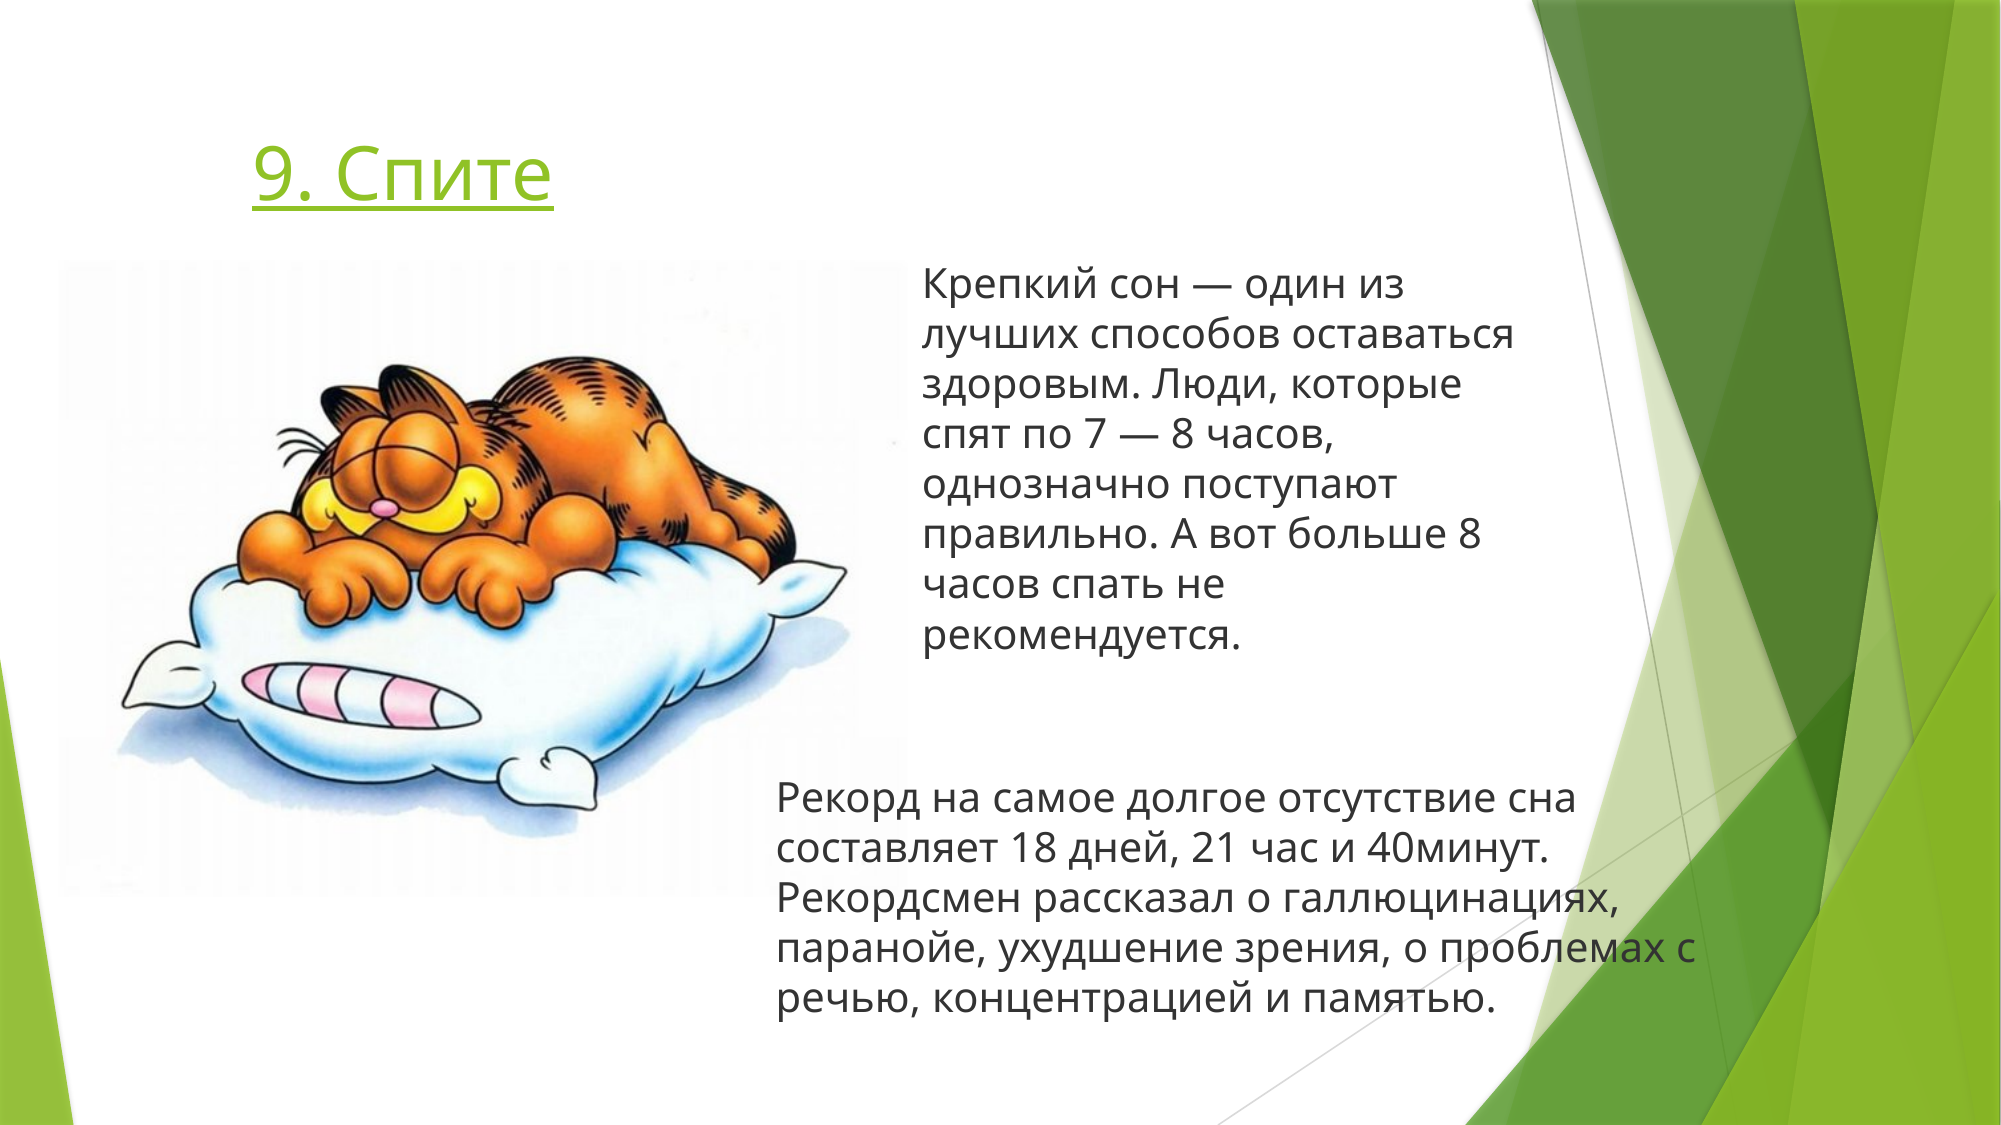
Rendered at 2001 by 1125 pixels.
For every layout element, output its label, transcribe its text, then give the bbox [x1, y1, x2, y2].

title 9. Спите [237, 117, 729, 259]
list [57, 259, 908, 898]
text_box Рекорд на самое долгое отсутствие сна составляет 18 дней, 21 час и 40минут. Рекордсмен рассказал о галлюцинациях, паранойе, ухудшение зрения, о проблемах с речью, концентрацией и памятью. [760, 763, 1761, 1029]
text_box Крепкий сон — один из лучших способов оставаться здоровым. Люди, которые спят по 7 — 8 часов, однозначно поступают правильно. А вот больше 8 часов спать не рекомендуется. [907, 249, 1565, 665]
